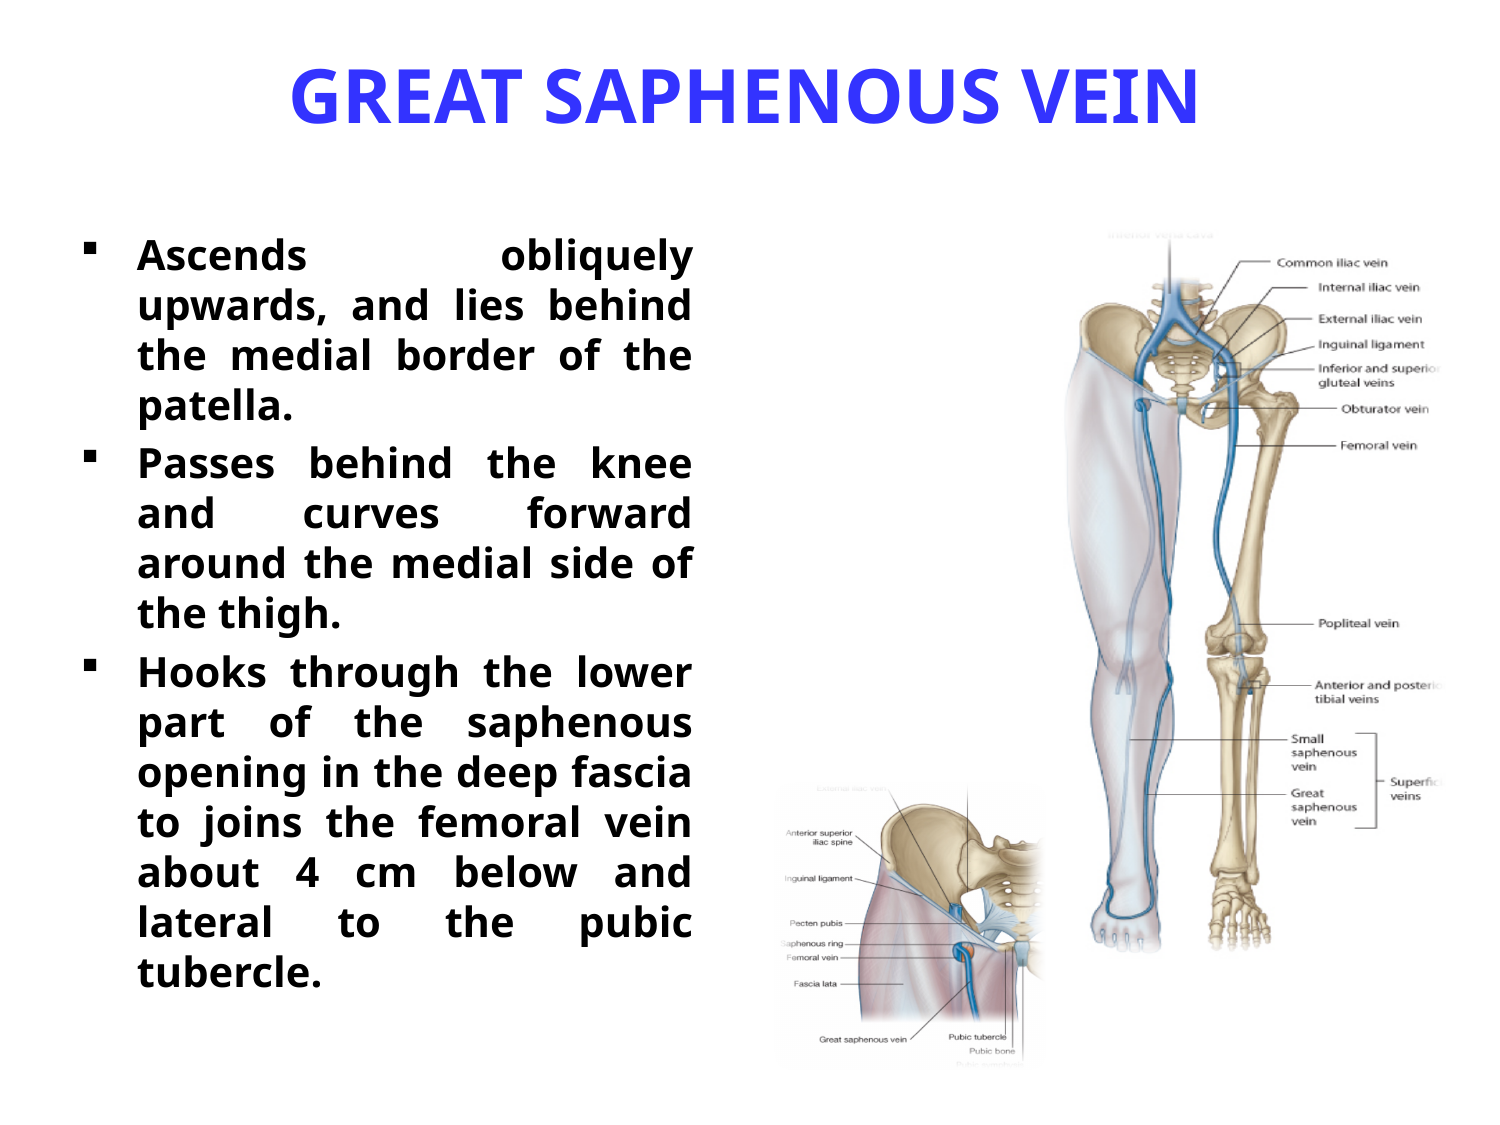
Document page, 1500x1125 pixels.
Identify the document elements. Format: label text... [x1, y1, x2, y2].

list Ascends obliquely upwards, and lies behind the medial border of the patella. Passes behind the knee and curves forward around the medial side of the thigh. Hooks through the lower part of the saphenous opening in the deep fascia to joins the femoral vein about 4 cm below and lateral to the pubic tubercle. [0, 220, 709, 855]
picture [1058, 228, 1446, 959]
picture [773, 781, 1047, 1071]
title GREAT SAPHENOUS VEIN [70, 0, 1422, 188]
